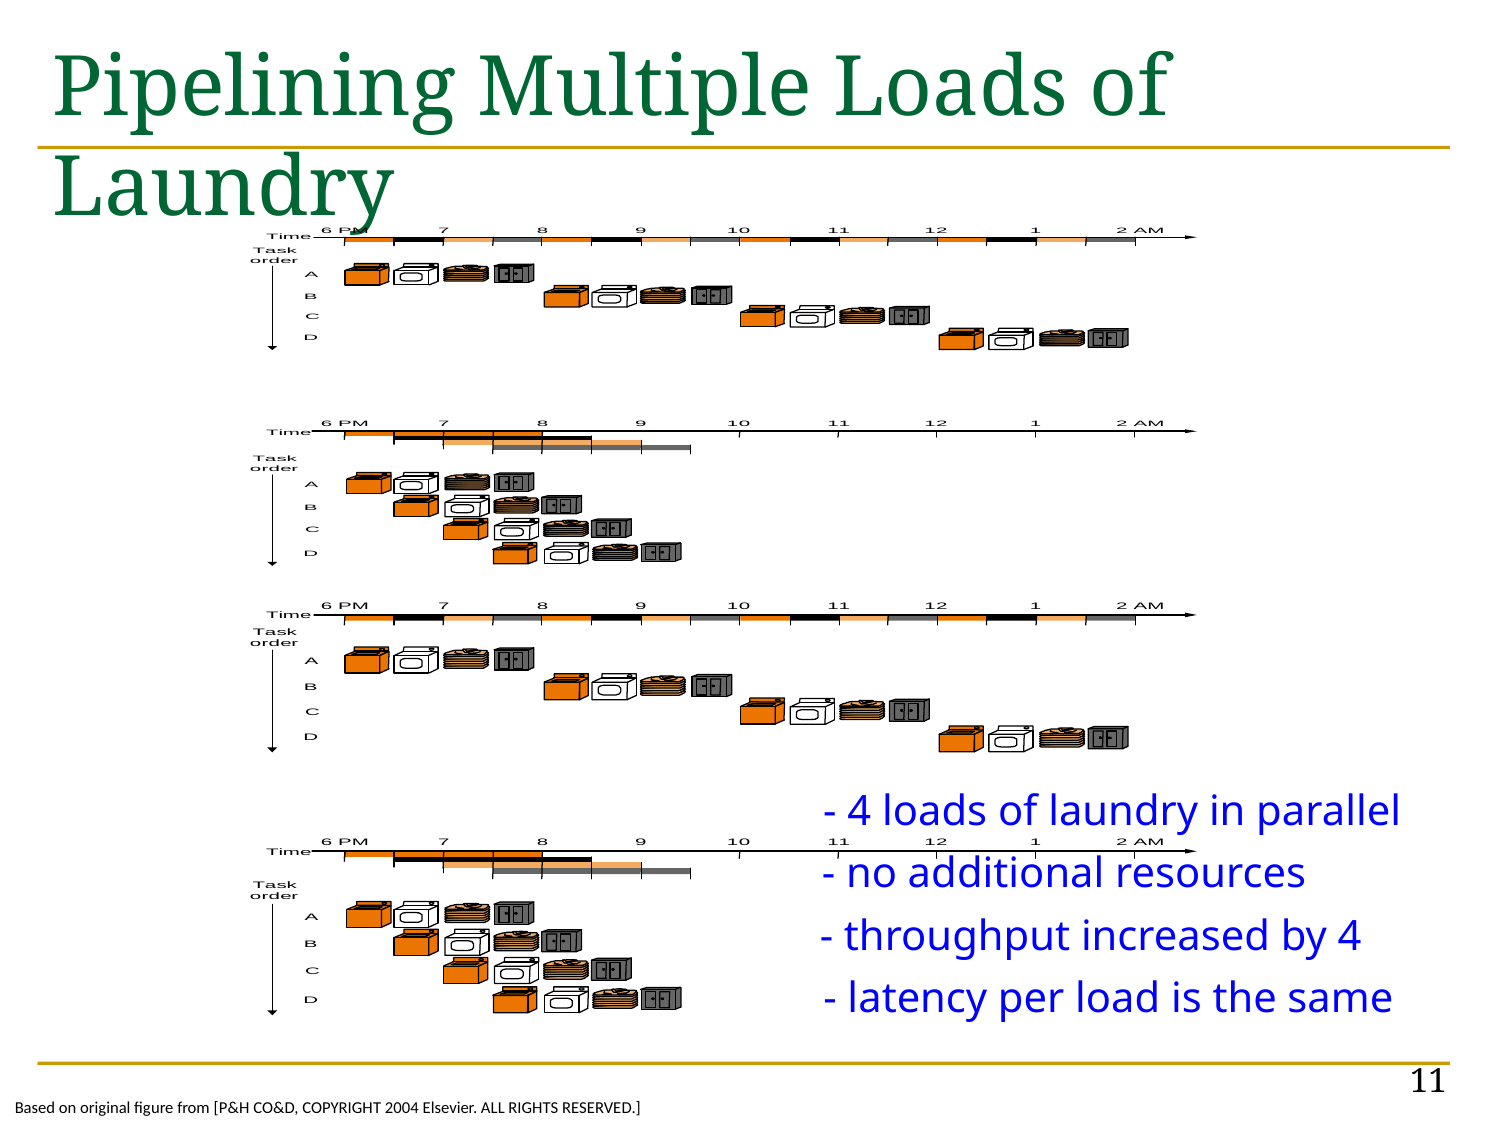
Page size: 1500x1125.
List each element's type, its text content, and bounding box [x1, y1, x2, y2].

text_box Based on original figure from [P&H CO&D, COPYRIGHT 2004 Elsevier. ALL RIGHTS RESERVED.] [0, 1089, 775, 1125]
text_box - no additional resources [1204, 838, 1322, 904]
text_box - throughput increased by 4 [1204, 901, 1377, 966]
picture [249, 224, 1201, 567]
picture [249, 599, 1201, 1017]
text_box - latency per load is the same [808, 963, 1409, 1029]
slide_number 11 [1111, 1036, 1462, 1112]
title Pipelining Multiple Loads of Laundry [37, 24, 1450, 200]
text_box - 4 loads of laundry in parallel [1204, 776, 1417, 841]
